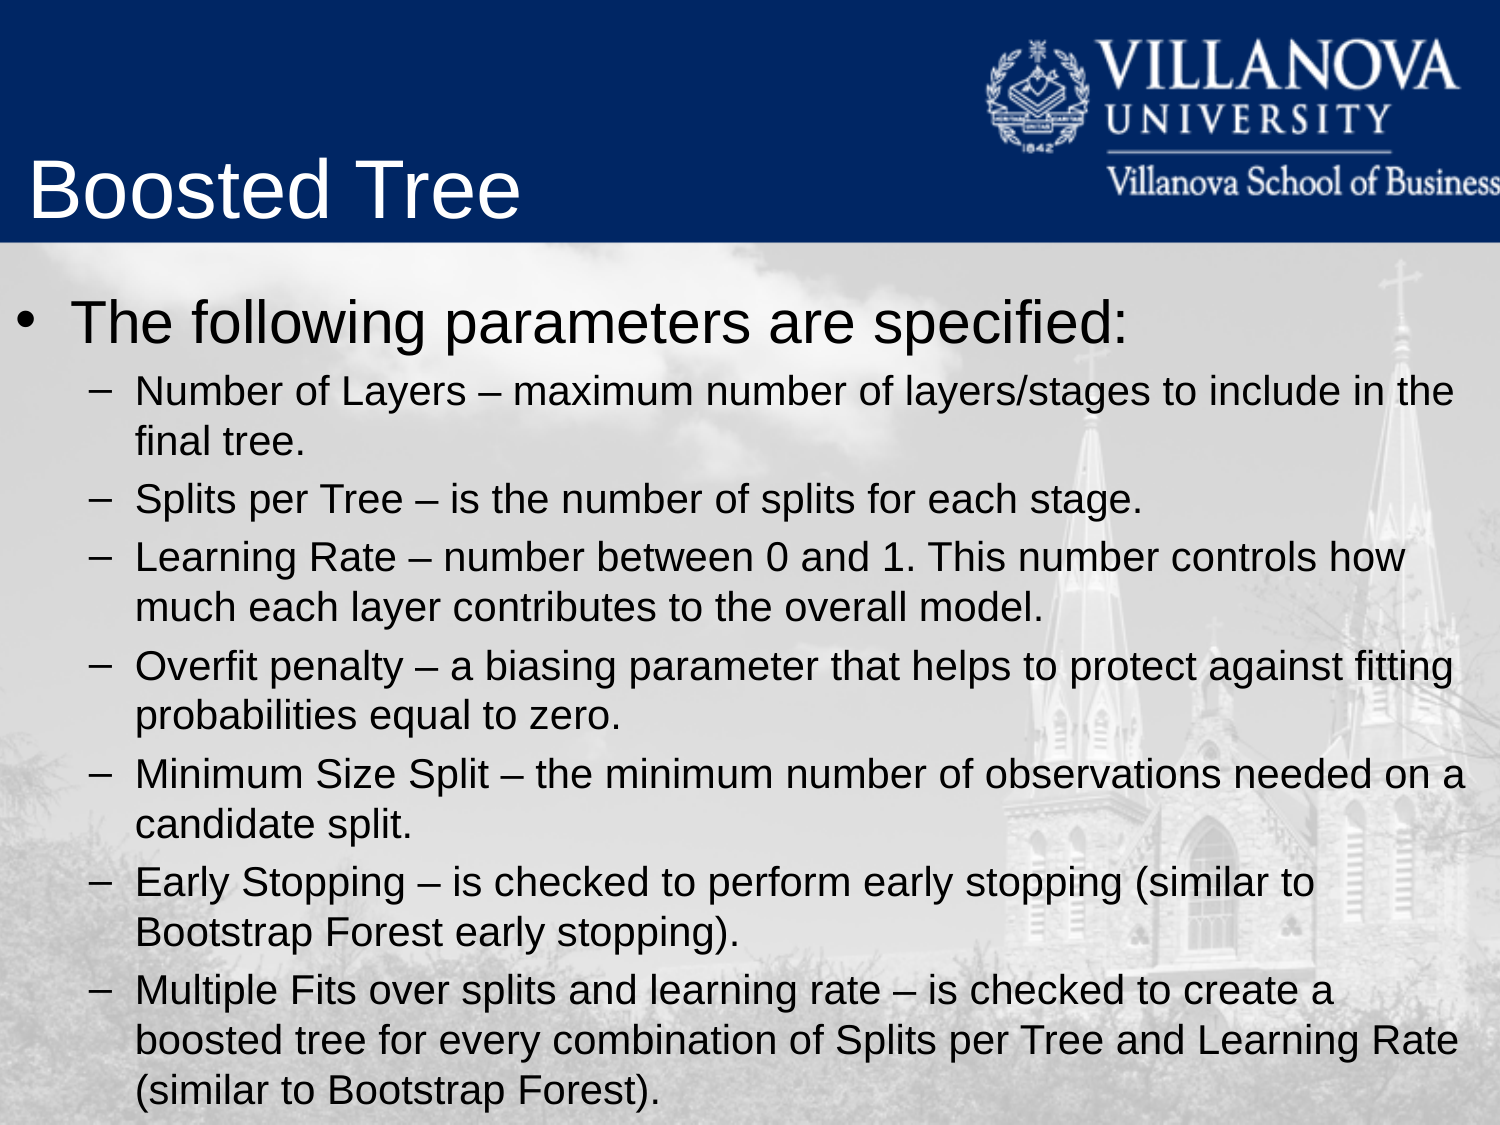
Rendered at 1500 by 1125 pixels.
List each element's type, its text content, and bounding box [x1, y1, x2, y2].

picture [0, 0, 1500, 275]
text_box Boosted Tree [12, 62, 1363, 250]
list The following parameters are specified: Number of Layers – maximum number of layers/stages to include in the final tree. Splits per Tree – is the number of splits for each stage. Learning Rate – number between 0 and 1. This number controls how much each layer contributes to the overall model. Overfit penalty – a biasing parameter that helps to protect against fitting probabilities equal to zero. Minimum Size Split – the minimum number of observations needed on a candidate split. Early Stopping – is checked to perform early stopping (similar to Bootstrap Forest early stopping). Multiple Fits over splits and learning rate – is checked to create a boosted tree for every combination of Splits per Tree and Learning Rate (similar to Bootstrap Forest). [0, 275, 1500, 1125]
